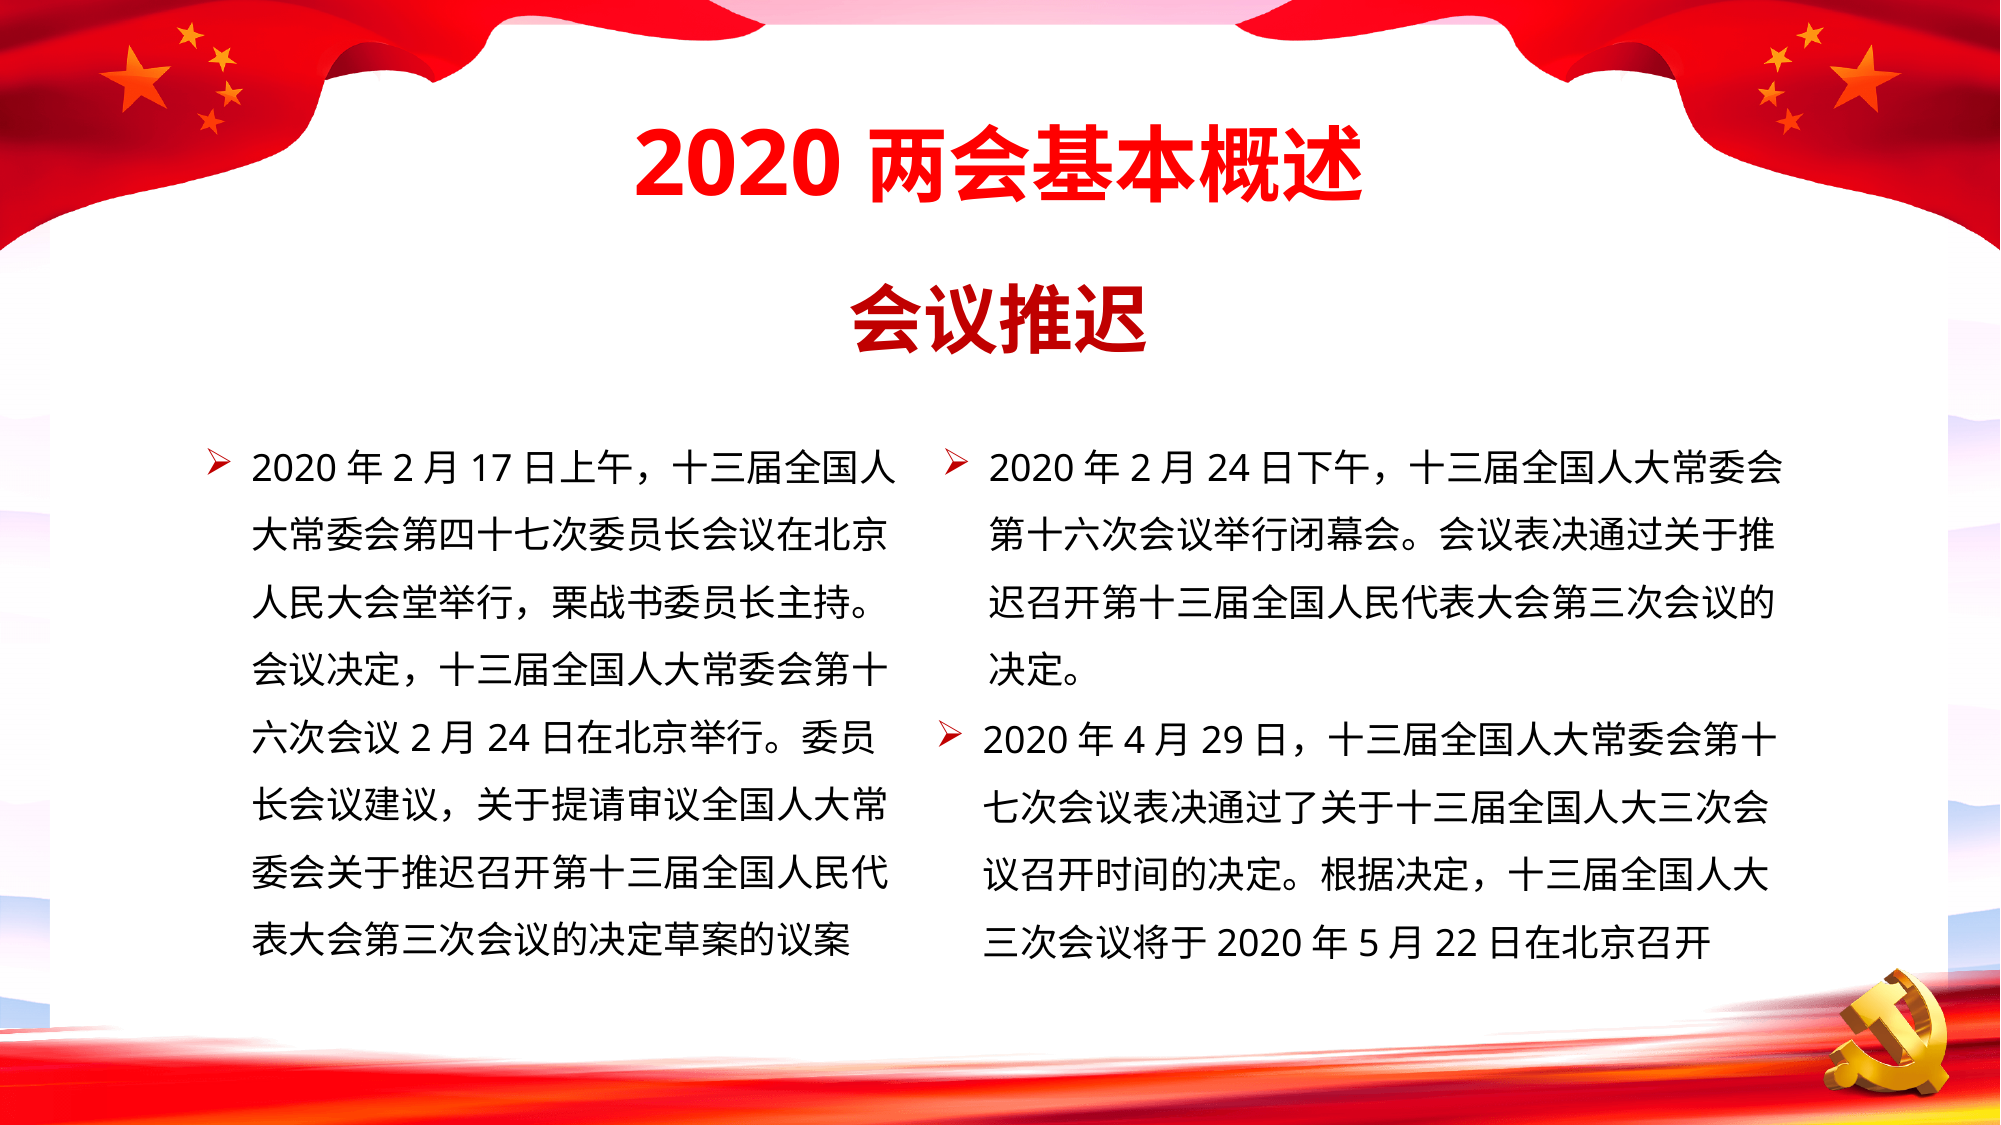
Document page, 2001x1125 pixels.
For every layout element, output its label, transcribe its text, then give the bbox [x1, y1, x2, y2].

text_box 2020年2月24日下午，十三届全国人大常委会第十六次会议举行闭幕会。会议表决通过关于推迟召开第十三届全国人民代表大会第三次会议的决定。 [927, 413, 1809, 699]
picture [0, 0, 2000, 1125]
text_box 2020年2月17日上午，十三届全国人大常委会第四十七次委员长会议在北京人民大会堂举行，栗战书委员长主持。会议决定，十三届全国人大常委会第十六次会议2月24日在北京举行。委员长会议建议，关于提请审议全国人大常委会关于推迟召开第十三届全国人民代表大会第三次会议的决定草案的议案 [189, 413, 921, 969]
text_box 2020年4月29日，十三届全国人大常委会第十七次会议表决通过了关于十三届全国人大三次会议召开时间的决定。根据决定，十三届全国人大三次会议将于2020年5月22日在北京召开 [920, 686, 1803, 972]
text_box 会议推迟 [807, 265, 1191, 371]
